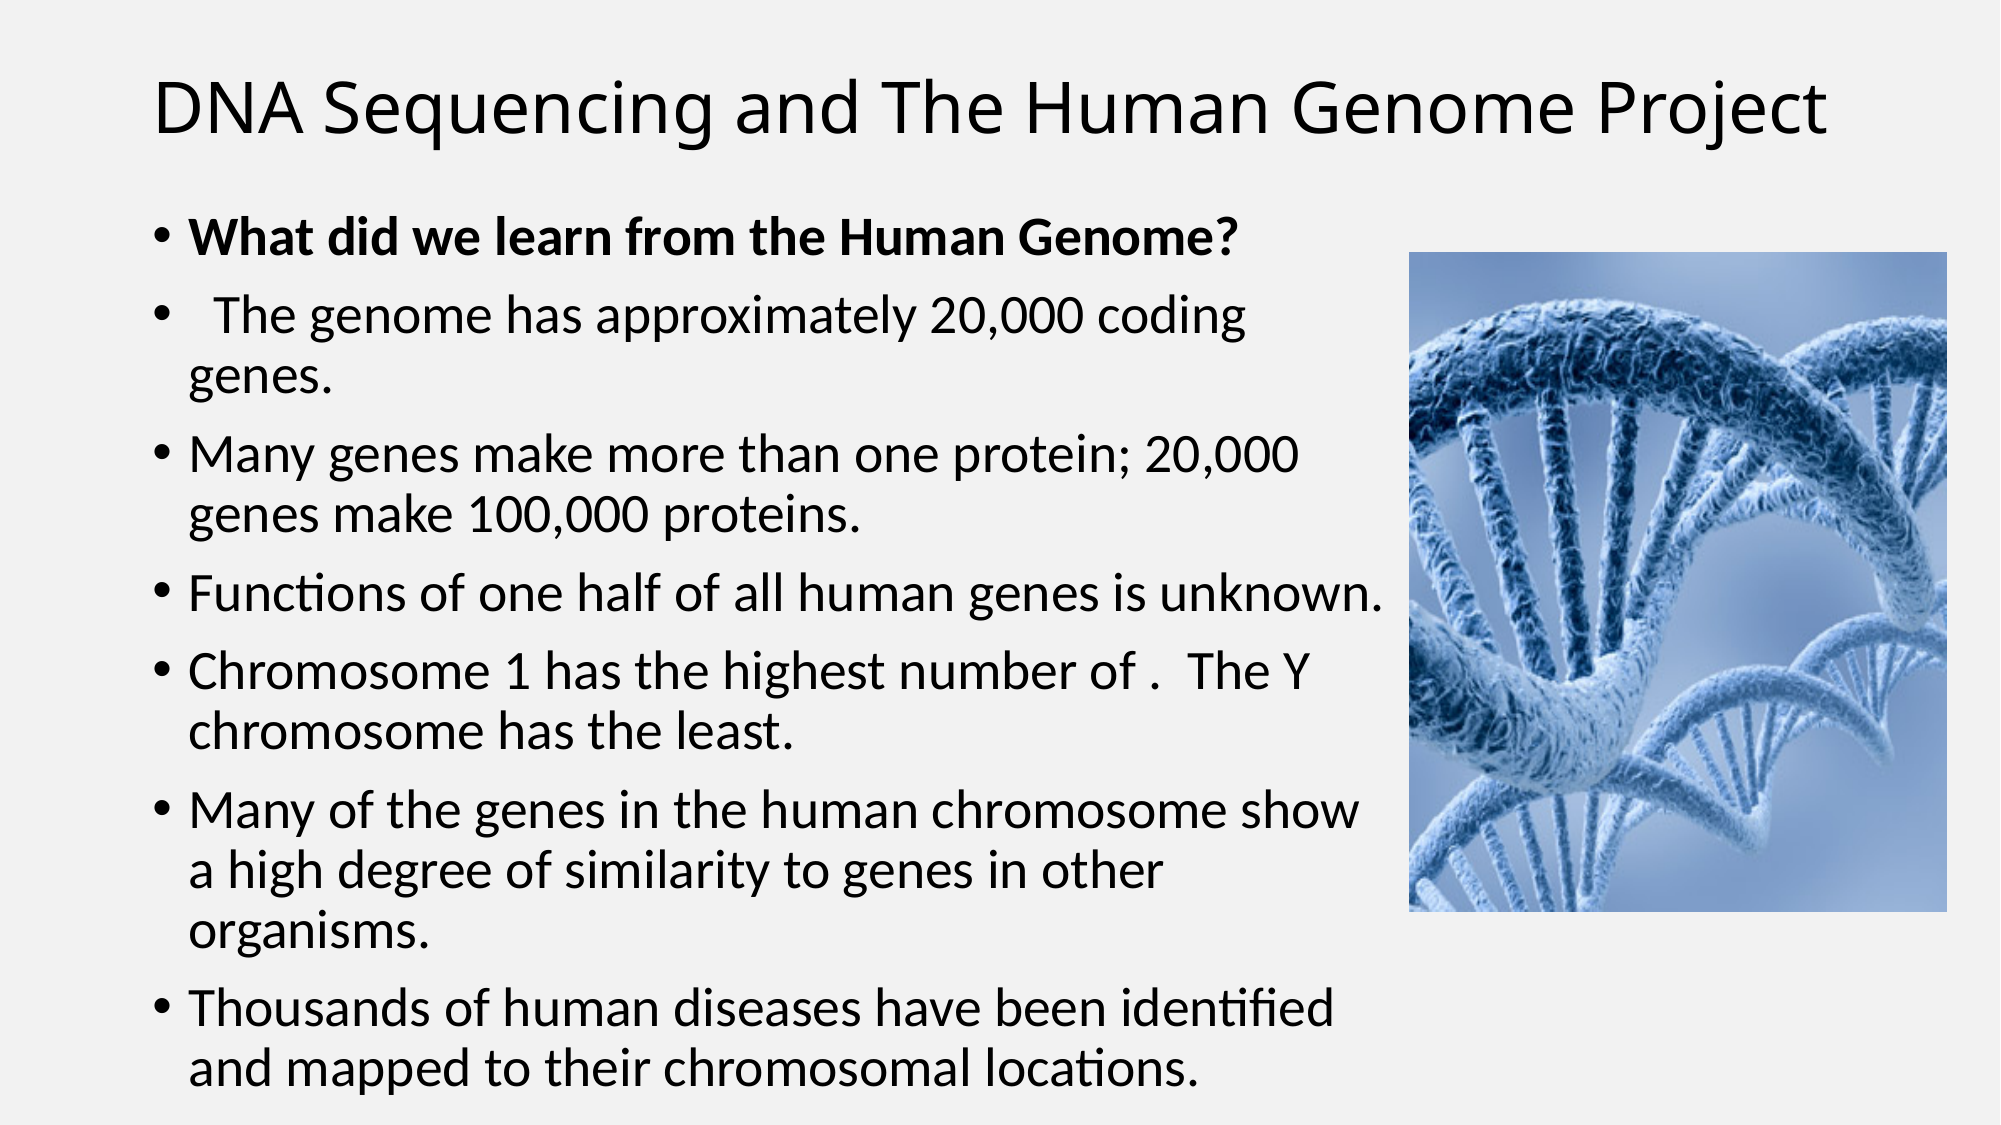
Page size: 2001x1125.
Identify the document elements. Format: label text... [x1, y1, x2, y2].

list What did we learn from the Human Genome? The genome has approximately 20,000 coding genes. Many genes make more than one protein; 20,000 genes make 100,000 proteins. Functions of one half of all human genes is unknown. Chromosome 1 has the highest number of . The Y chromosome has the least. Many of the genes in the human chromosome show a high degree of similarity to genes in other organisms. Thousands of human diseases have been identified and mapped to their chromosomal locations. [137, 200, 1410, 1125]
title DNA Sequencing and The Human Genome Project [137, 59, 1863, 162]
picture [1409, 252, 1947, 912]
